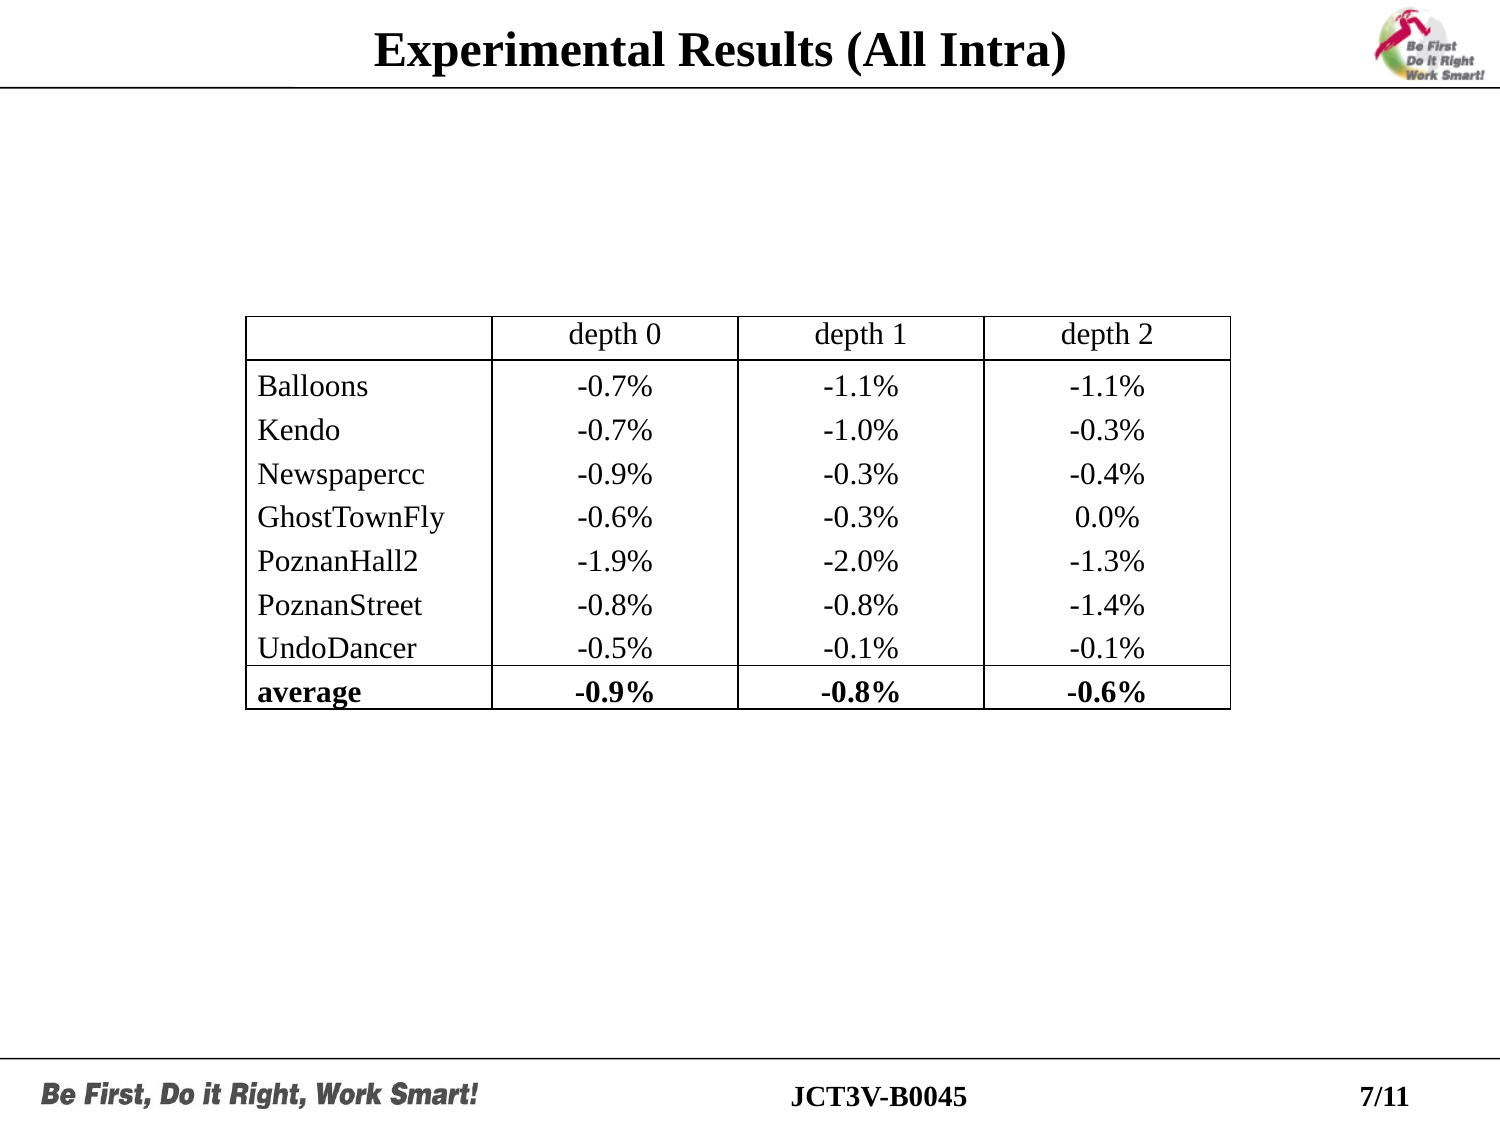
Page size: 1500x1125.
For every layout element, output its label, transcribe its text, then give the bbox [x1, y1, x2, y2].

table_cell Kendo [247, 404, 491, 447]
table_cell -1.9% [493, 535, 737, 578]
table_header depth 0 [493, 317, 737, 359]
table_cell -0.8% [493, 578, 737, 622]
table_cell -0.3% [739, 491, 983, 535]
table_cell -1.1% [739, 361, 983, 404]
title Experimental Results (All Intra) [0, 0, 1442, 141]
table_cell -0.7% [493, 361, 737, 404]
table_cell -0.7% [493, 404, 737, 447]
table_cell -0.6% [493, 491, 737, 535]
table_cell -0.8% [739, 578, 983, 622]
table_cell PoznanHall2 [247, 535, 491, 578]
table_header depth 1 [739, 317, 983, 359]
table_cell -0.5% [493, 622, 737, 665]
table_cell Balloons [247, 361, 491, 404]
table_header [247, 317, 491, 359]
table_cell -0.3% [739, 447, 983, 491]
table_cell -0.8% [739, 666, 983, 708]
table_cell -0.3% [985, 404, 1230, 447]
table_cell average [247, 666, 491, 708]
table_cell -1.1% [985, 361, 1230, 404]
table_cell GhostTownFly [247, 491, 491, 535]
table_cell UndoDancer [247, 622, 491, 665]
table_cell -1.3% [985, 535, 1230, 578]
table_cell PoznanStreet [247, 578, 491, 622]
table_cell -0.4% [985, 447, 1230, 491]
slide_number 7/11 [1074, 1065, 1425, 1125]
picture [1442, 5, 1489, 83]
table_cell -0.1% [739, 622, 983, 665]
text_box JCT3V-B0045 [632, 1065, 983, 1125]
table_cell -0.1% [985, 622, 1230, 665]
picture [41, 1082, 478, 1109]
table_cell Newspapercc [247, 447, 491, 491]
table_cell -1.4% [985, 578, 1230, 622]
table_cell 0.0% [985, 491, 1230, 535]
table_cell -0.9% [493, 666, 737, 708]
table_header depth 2 [985, 317, 1230, 359]
table_cell -2.0% [739, 535, 983, 578]
table_cell -0.6% [985, 666, 1230, 708]
table_cell -1.0% [739, 404, 983, 447]
table_cell -0.9% [493, 447, 737, 491]
